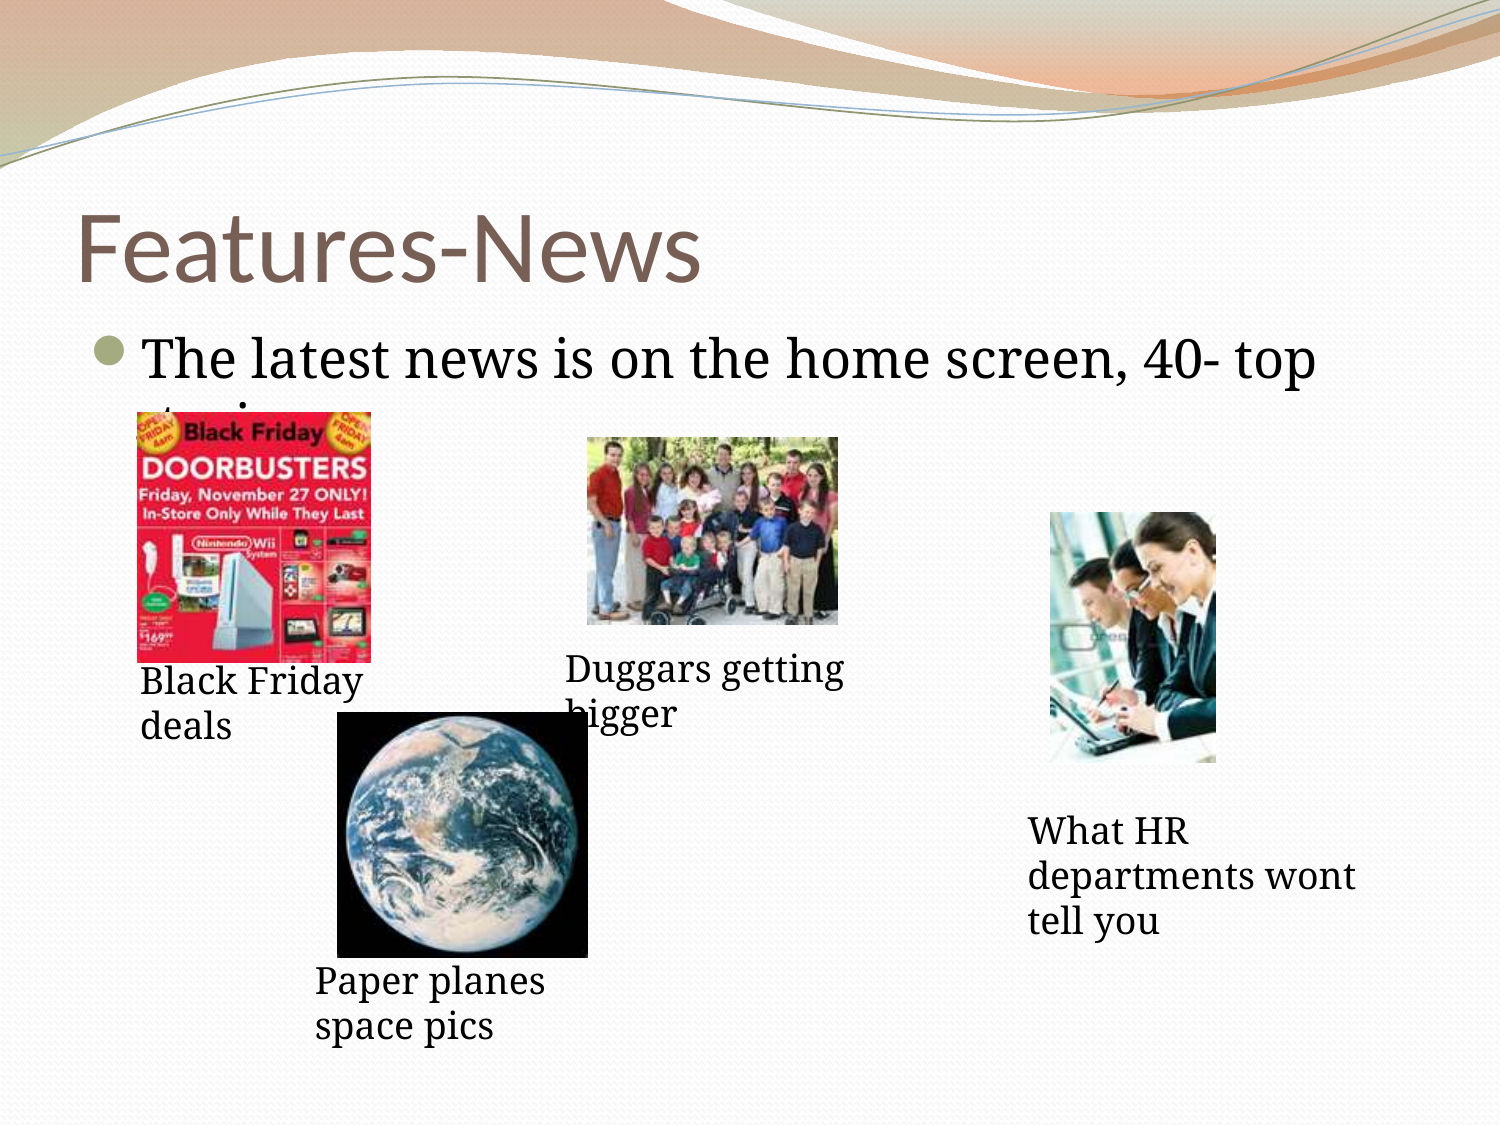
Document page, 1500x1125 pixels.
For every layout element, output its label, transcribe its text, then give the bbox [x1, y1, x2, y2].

text_box What HR departments wont tell you [1012, 799, 1375, 950]
text_box Duggars getting bigger [549, 637, 963, 743]
list The latest news is on the home screen, 40- top stories [75, 317, 1425, 1038]
text_box Black Friday deals [124, 649, 438, 755]
picture [137, 412, 371, 663]
text_box Paper planes space pics [299, 949, 663, 1055]
picture [587, 437, 838, 626]
title Features-News [75, 115, 1425, 303]
picture [337, 712, 588, 958]
picture [1049, 512, 1216, 763]
